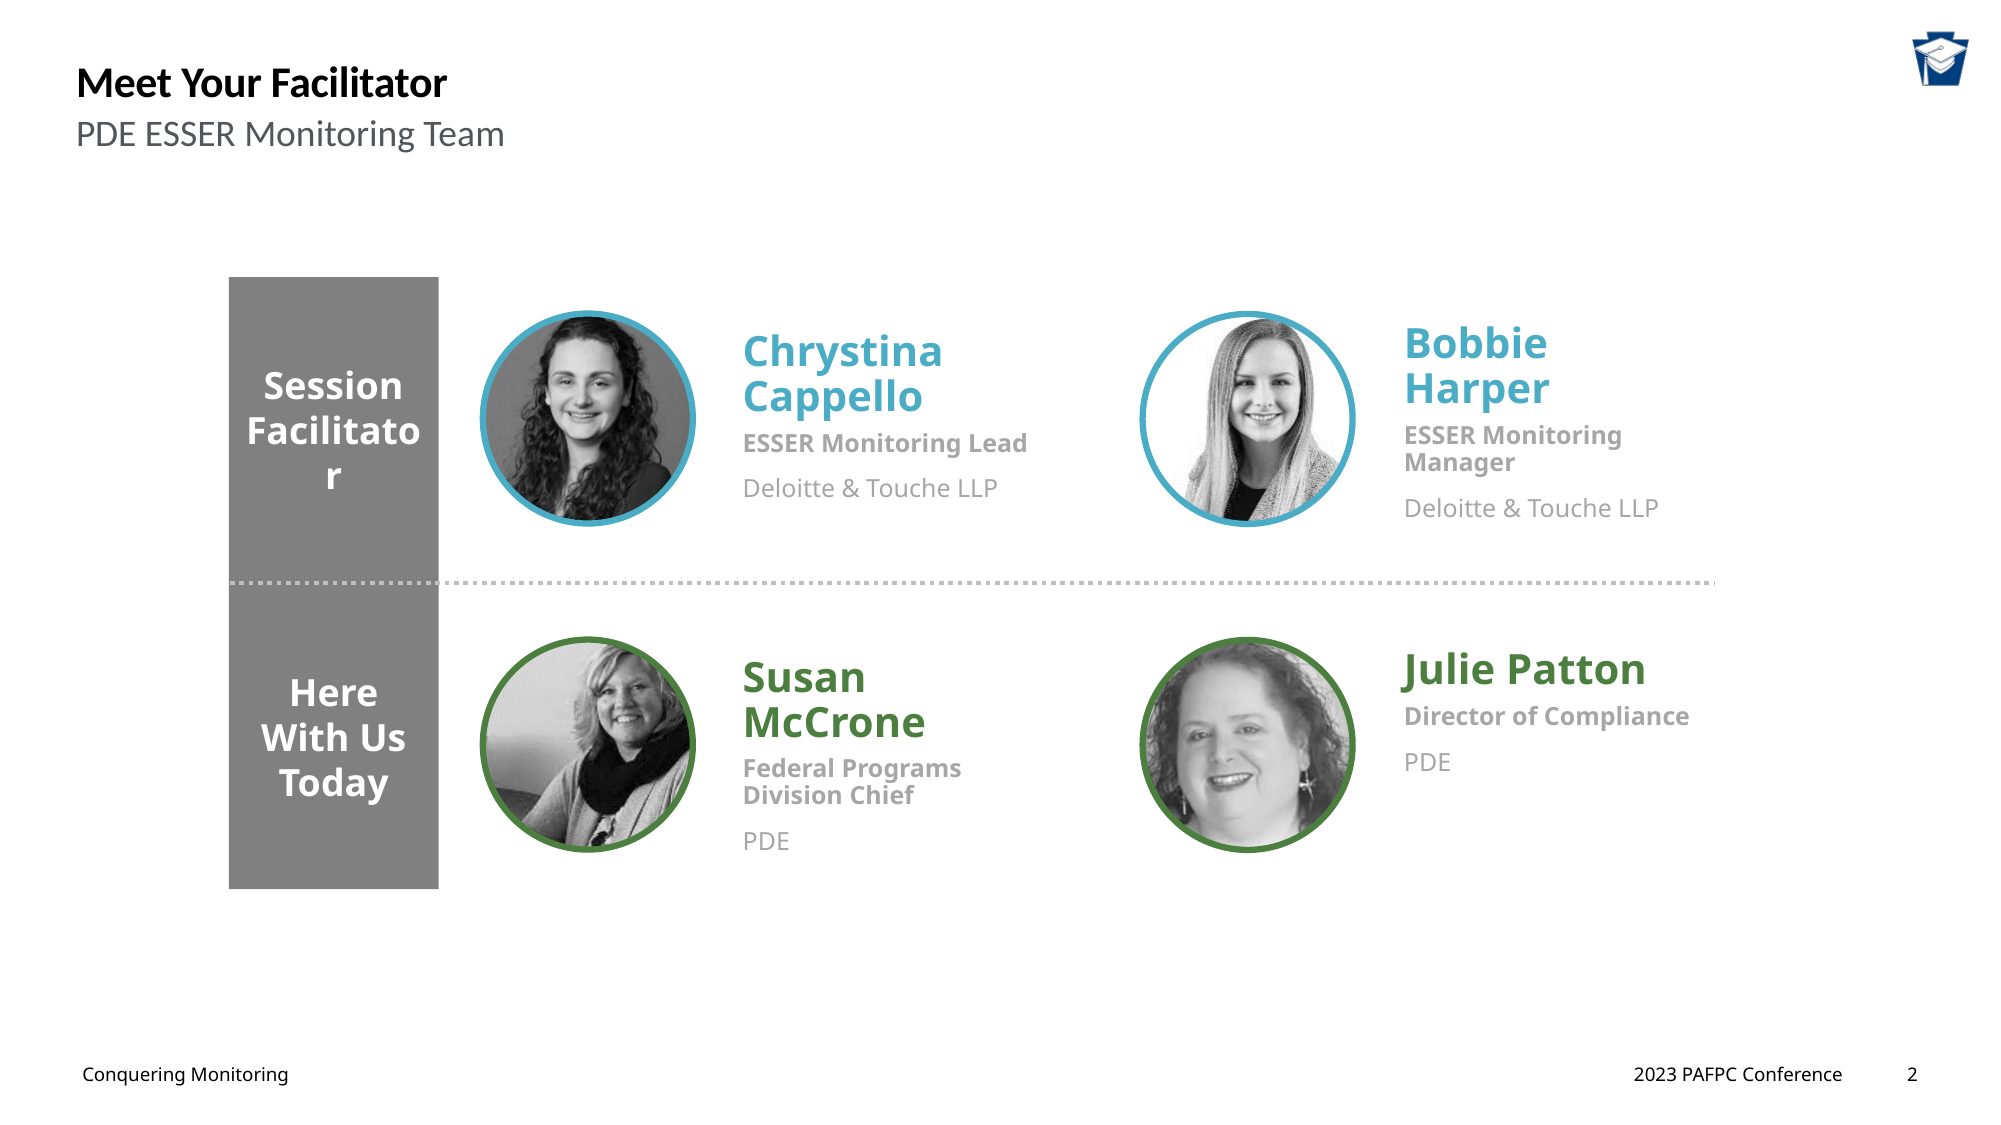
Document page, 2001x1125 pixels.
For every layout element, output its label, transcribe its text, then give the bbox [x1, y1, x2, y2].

text_box Here With Us Today [227, 581, 441, 891]
picture [1904, 21, 1977, 93]
picture [1142, 313, 1353, 525]
picture [1142, 639, 1353, 851]
text_box Chrystina Cappello ESSER Monitoring Lead Deloitte & Touche LLP [727, 322, 1069, 511]
text_box Julie Patton Director of Compliance PDE [1389, 641, 1715, 785]
title Meet Your Facilitator PDE ESSER Monitoring Team [72, 48, 1748, 242]
picture [482, 313, 694, 524]
text_box Susan McCrone Federal Programs Division Chief PDE [727, 648, 1069, 864]
picture [482, 639, 694, 850]
text_box Session Facilitator [227, 275, 441, 581]
text_box Bobbie Harper ESSER Monitoring Manager Deloitte & Touche LLP [1389, 315, 1704, 531]
